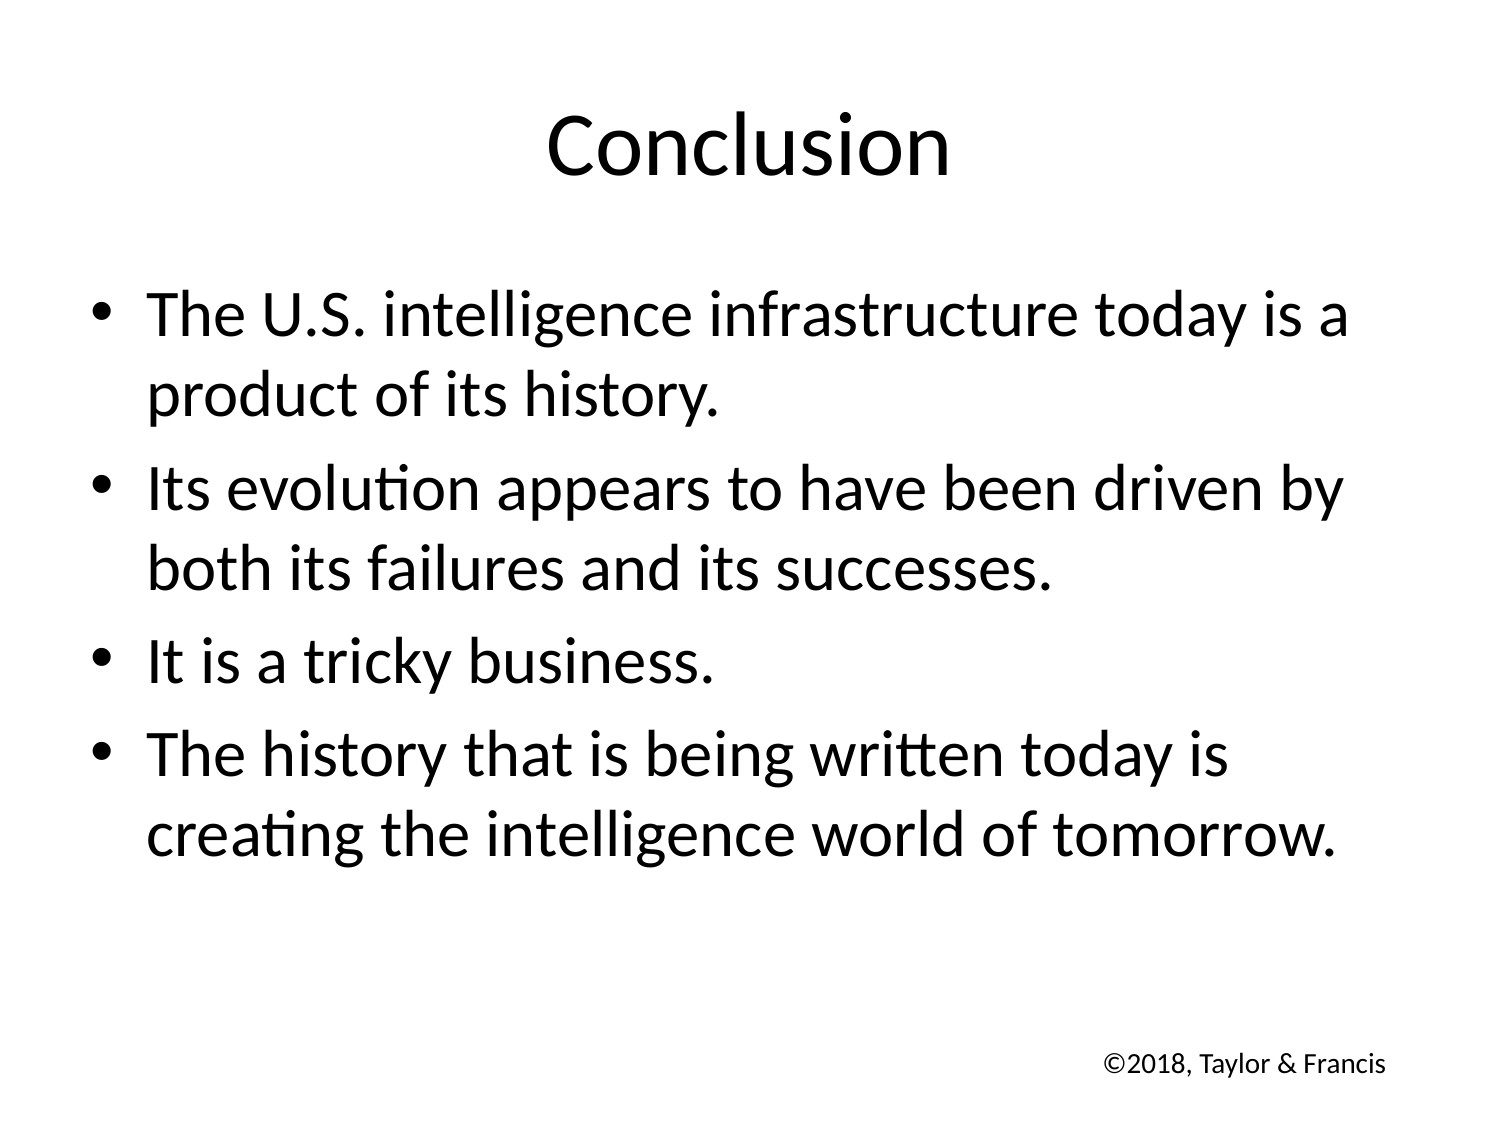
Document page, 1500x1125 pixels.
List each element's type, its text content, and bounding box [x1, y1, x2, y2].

list The U.S. intelligence infrastructure today is a product of its history. Its evolution appears to have been driven by both its failures and its successes. It is a tricky business. The history that is being written today is creating the intelligence world of tomorrow. [75, 262, 1425, 1005]
title Conclusion [75, 45, 1425, 233]
text_box ©2018, Taylor & Francis [1087, 1037, 1463, 1082]
